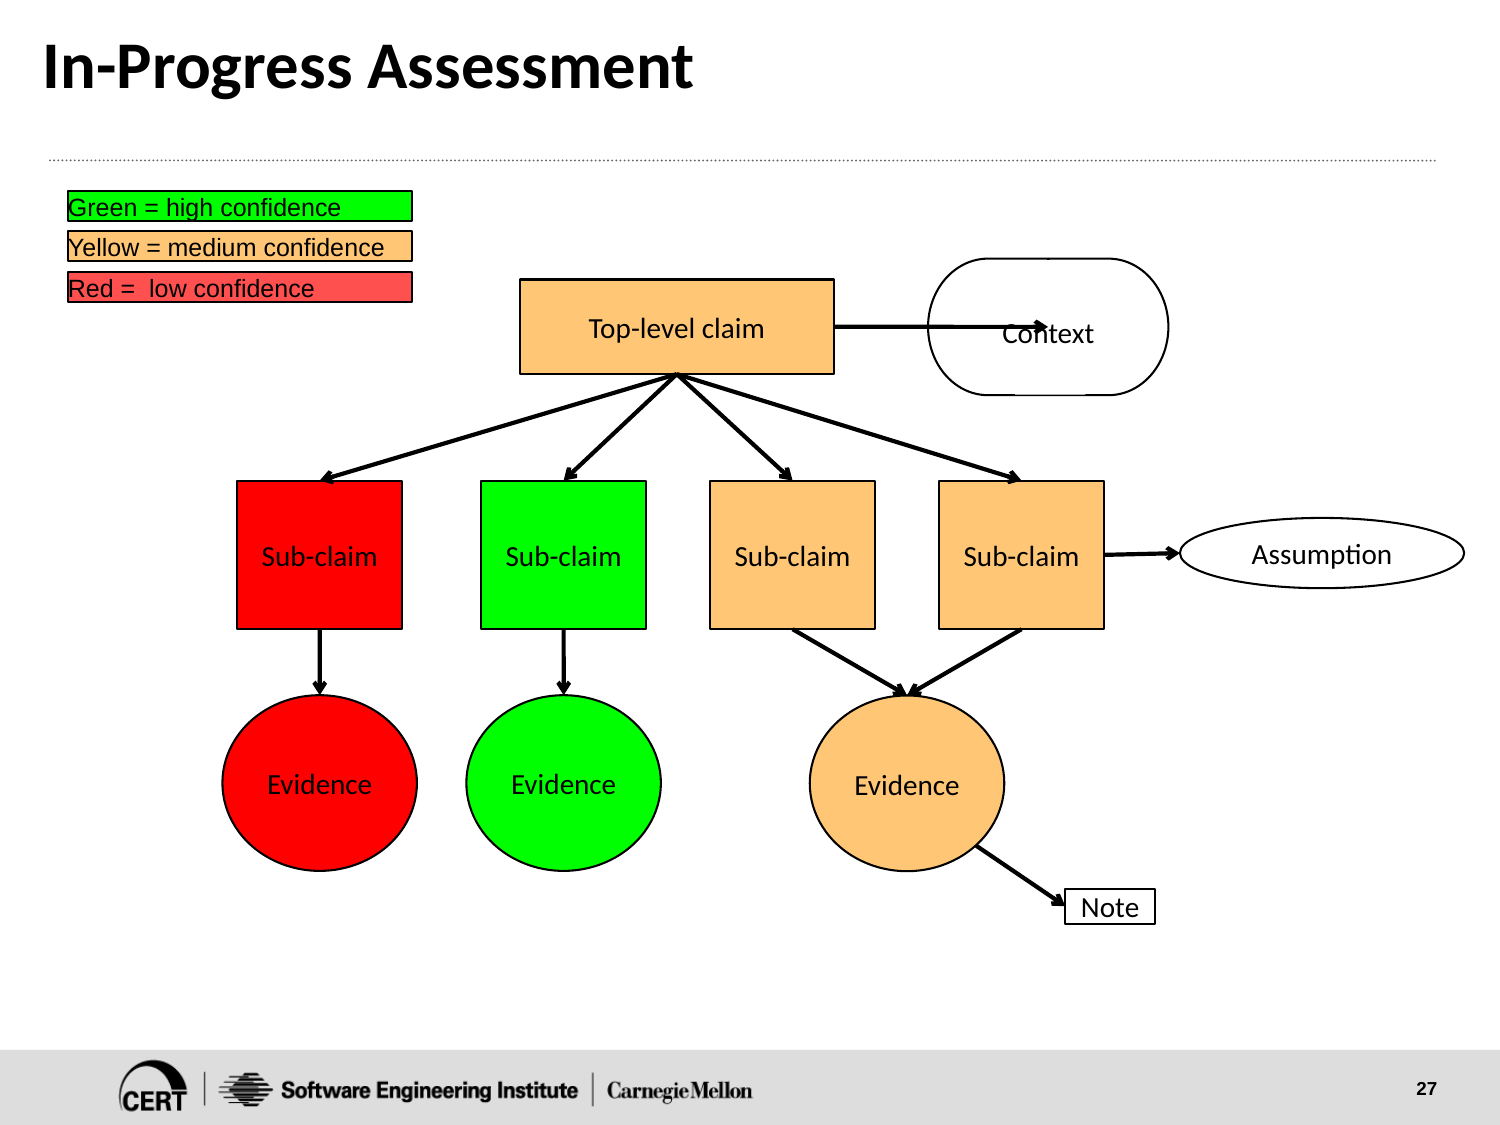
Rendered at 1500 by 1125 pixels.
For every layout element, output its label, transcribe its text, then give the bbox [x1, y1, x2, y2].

picture [102, 1056, 765, 1117]
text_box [67, 185, 1465, 968]
title In-Progress Assessment [42, 37, 1434, 155]
